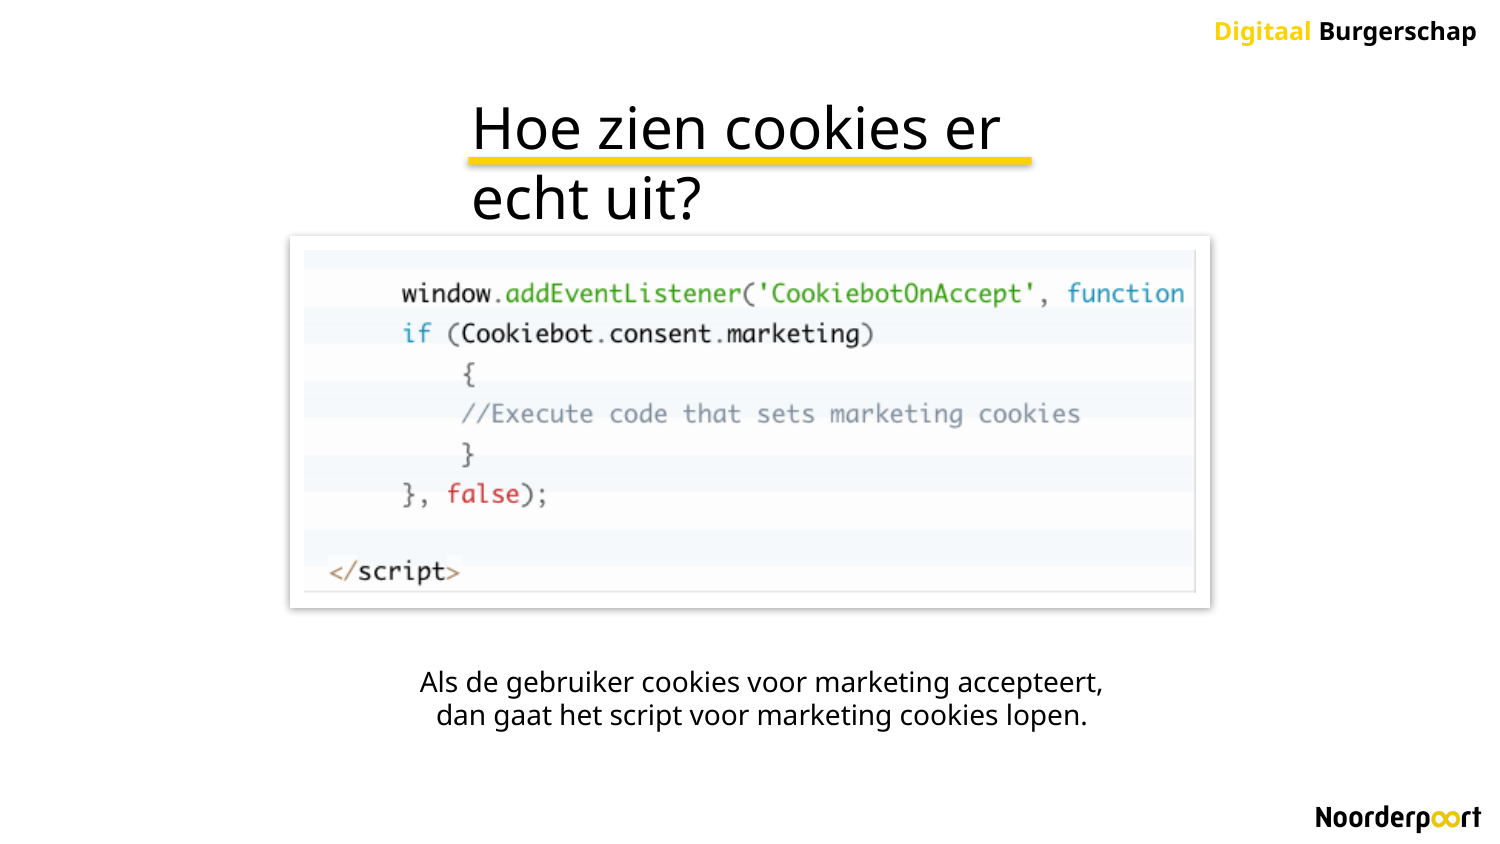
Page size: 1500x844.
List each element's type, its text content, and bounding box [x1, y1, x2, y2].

picture [1315, 804, 1482, 835]
text_box [468, 156, 1032, 165]
text_box Als de gebruiker cookies voor marketing accepteert, dan gaat het script voor marketing cookies lopen. [402, 656, 1122, 739]
text_box Hoe zien cookies er echt uit? [456, 83, 1068, 239]
picture [303, 250, 1196, 594]
text_box Digitaal Burgerschap [1199, 8, 1500, 54]
